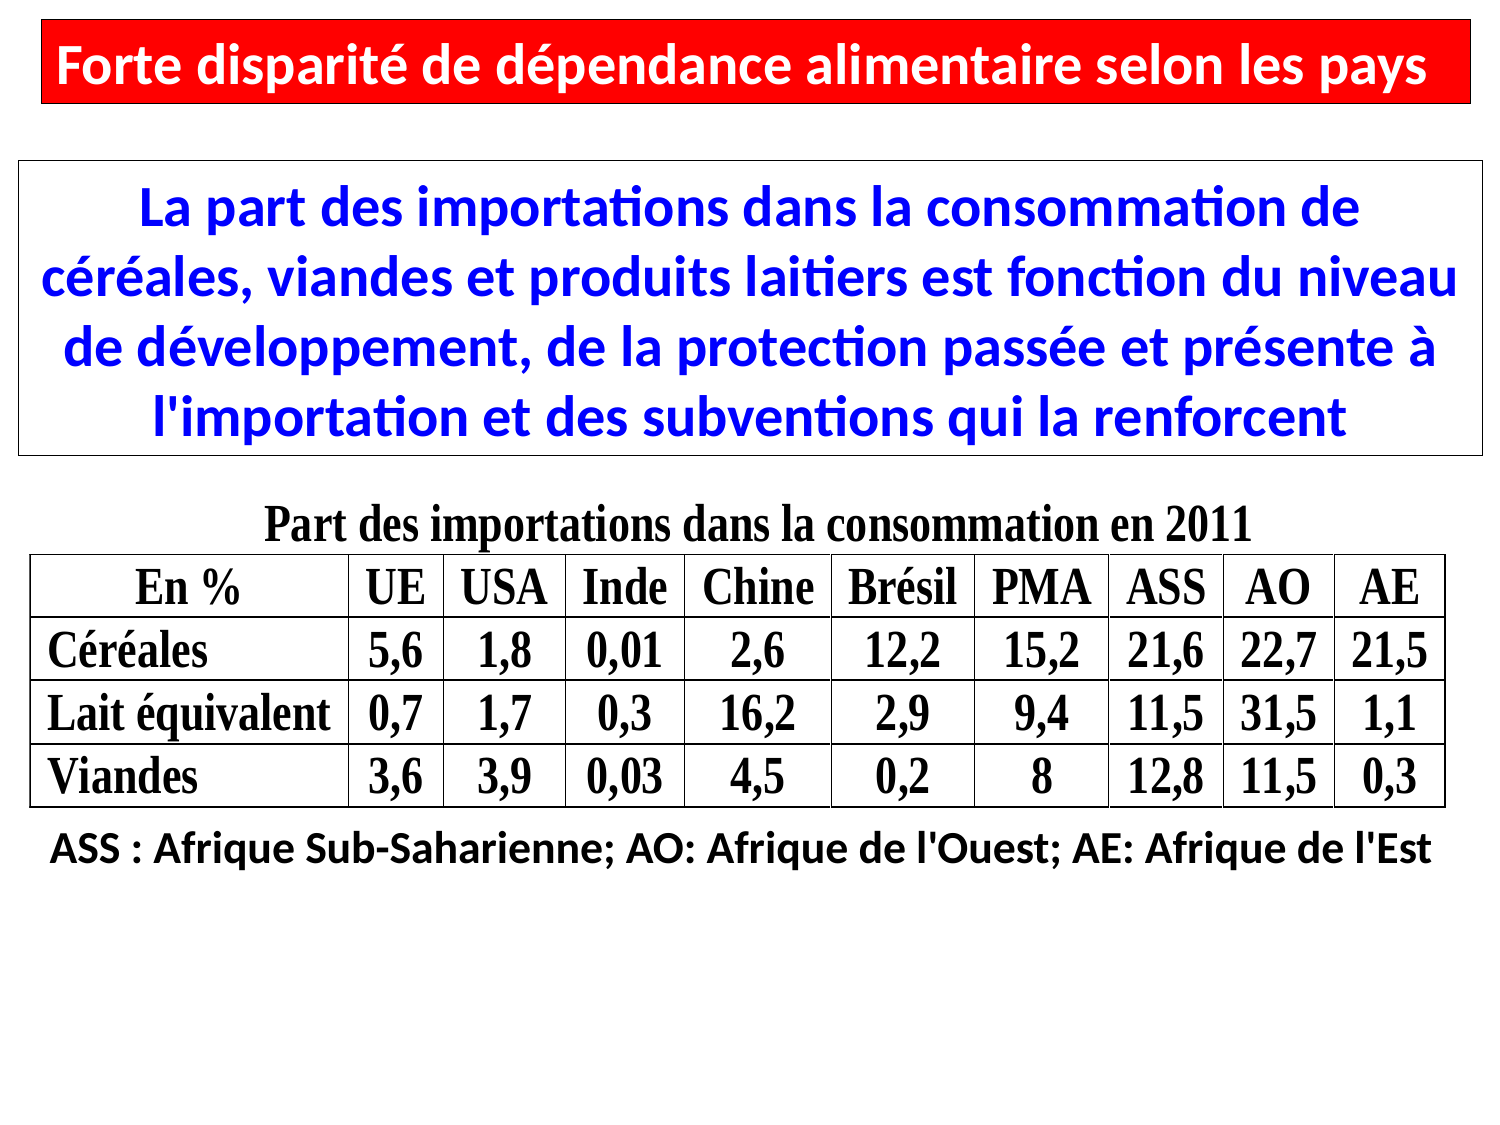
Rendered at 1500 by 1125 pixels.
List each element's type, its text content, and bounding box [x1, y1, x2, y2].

picture [29, 491, 1489, 906]
text_box Forte disparité de dépendance alimentaire selon les pays [41, 19, 1471, 104]
text_box La part des importations dans la consommation de céréales, viandes et produits laitiers est fonction du niveau de développement, de la protection passée et présente à l'importation et des subventions qui la renforcent [18, 160, 1483, 456]
